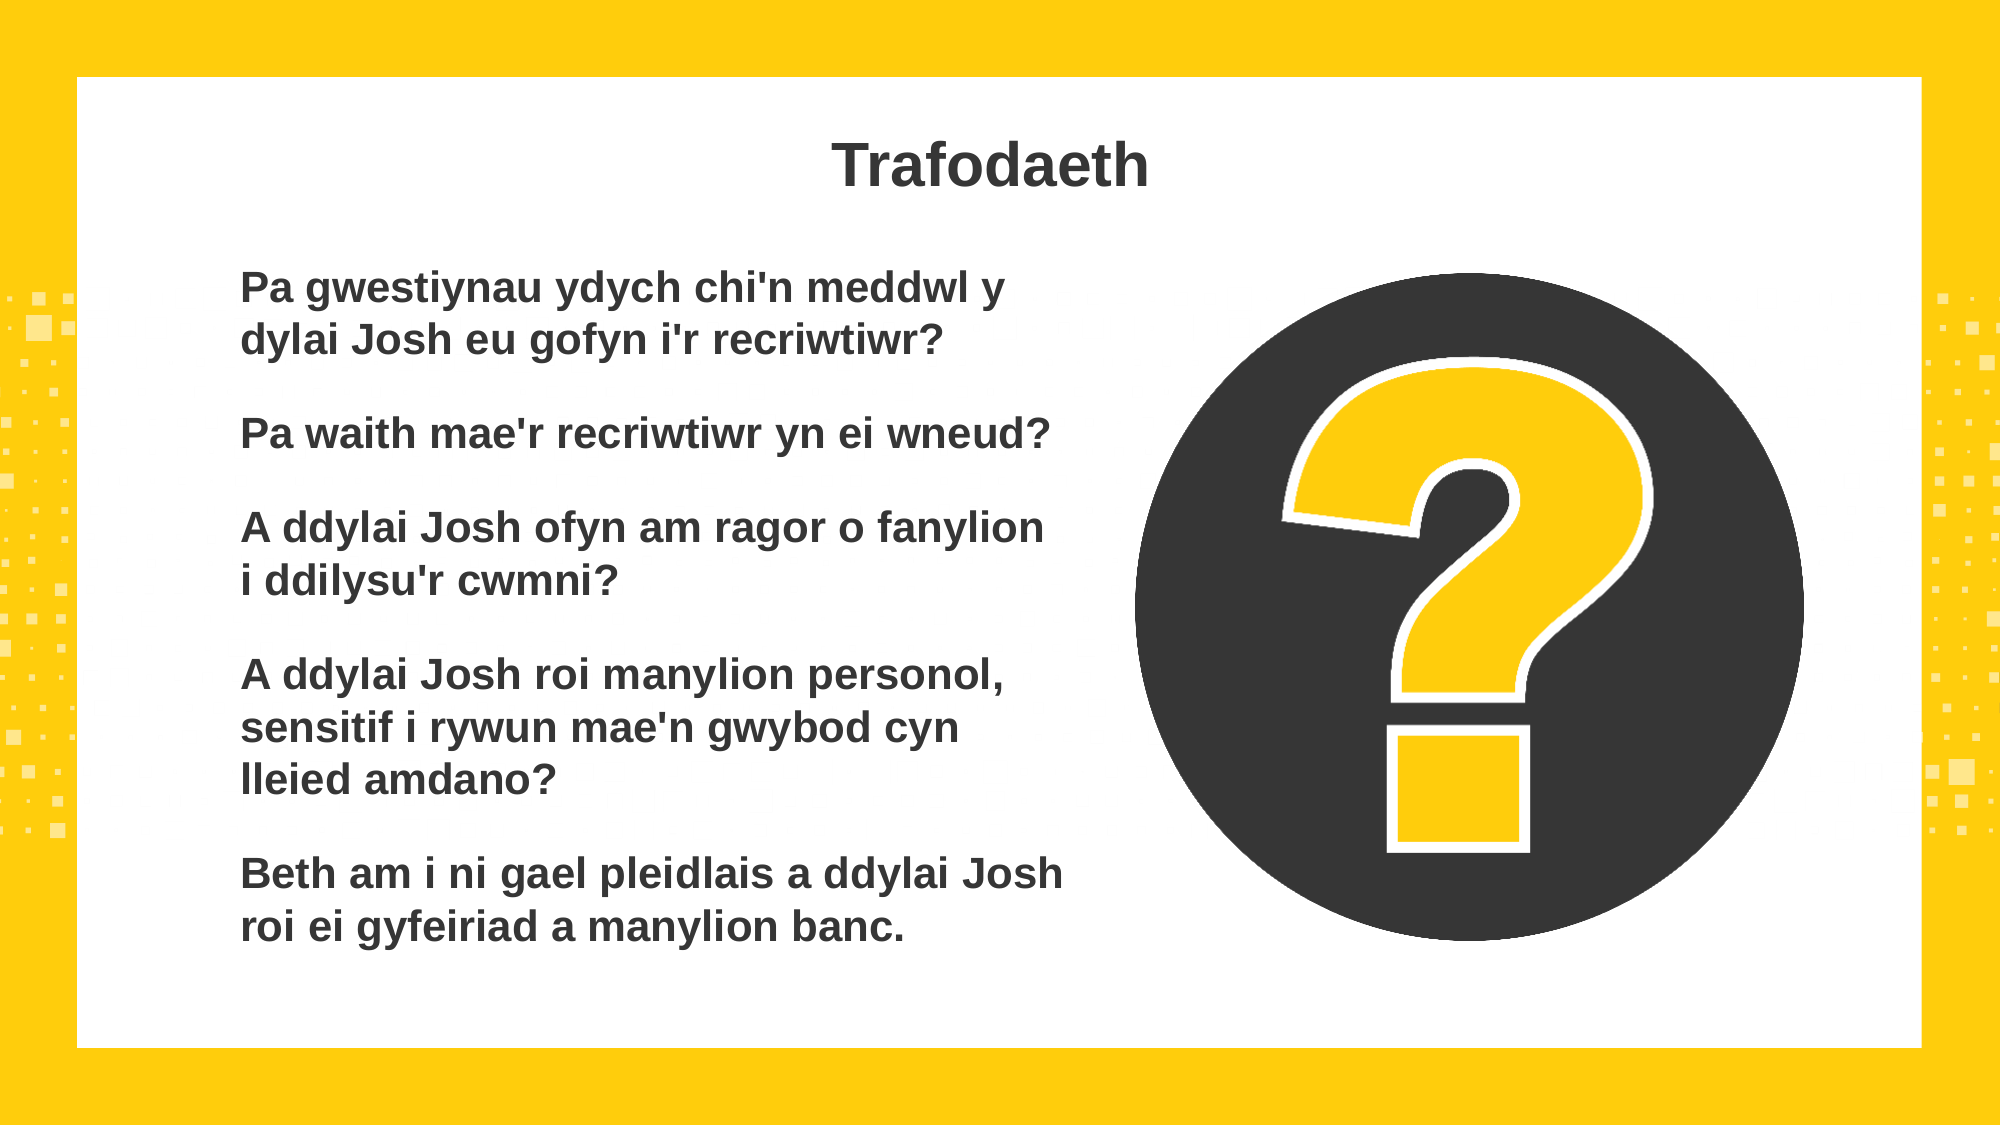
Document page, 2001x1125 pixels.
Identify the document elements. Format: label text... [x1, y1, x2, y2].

picture [1135, 273, 1804, 941]
title Trafodaeth [0, 116, 2000, 320]
text_box Pa gwestiynau ydych chi'n meddwl y dylai Josh eu gofyn i'r recriwtiwr? Pa waith mae'r recriwtiwr yn ei wneud? A ddylai Josh ofyn am ragor o fanylion i ddilysu'r cwmni? A ddylai Josh roi manylion personol, sensitif i rywun mae'n gwybod cyn lleied amdano? Beth am i ni gael pleidlais a ddylai Josh roi ei gyfeiriad a manylion banc. [225, 320, 1084, 958]
